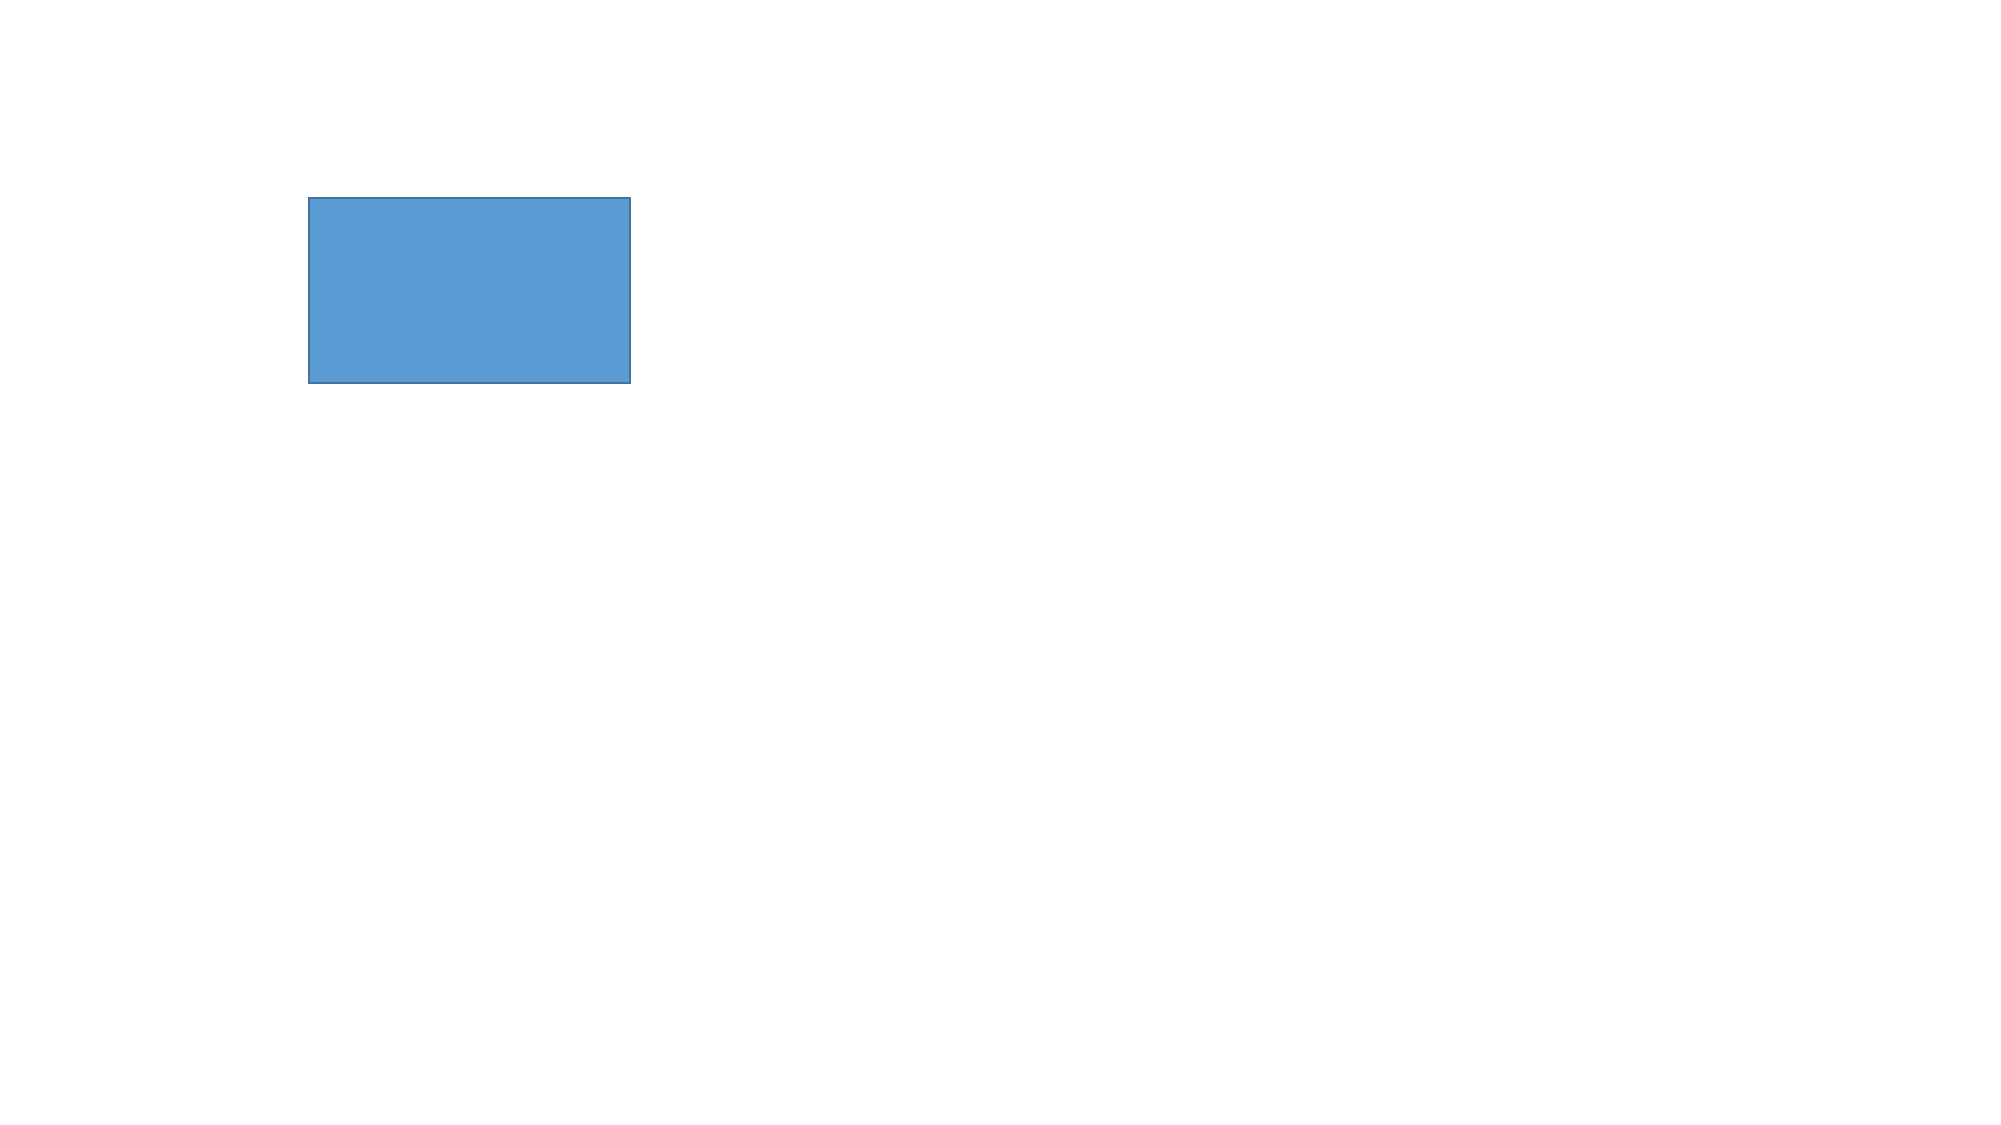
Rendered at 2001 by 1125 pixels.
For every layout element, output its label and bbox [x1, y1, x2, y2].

text_box [308, 197, 631, 384]
